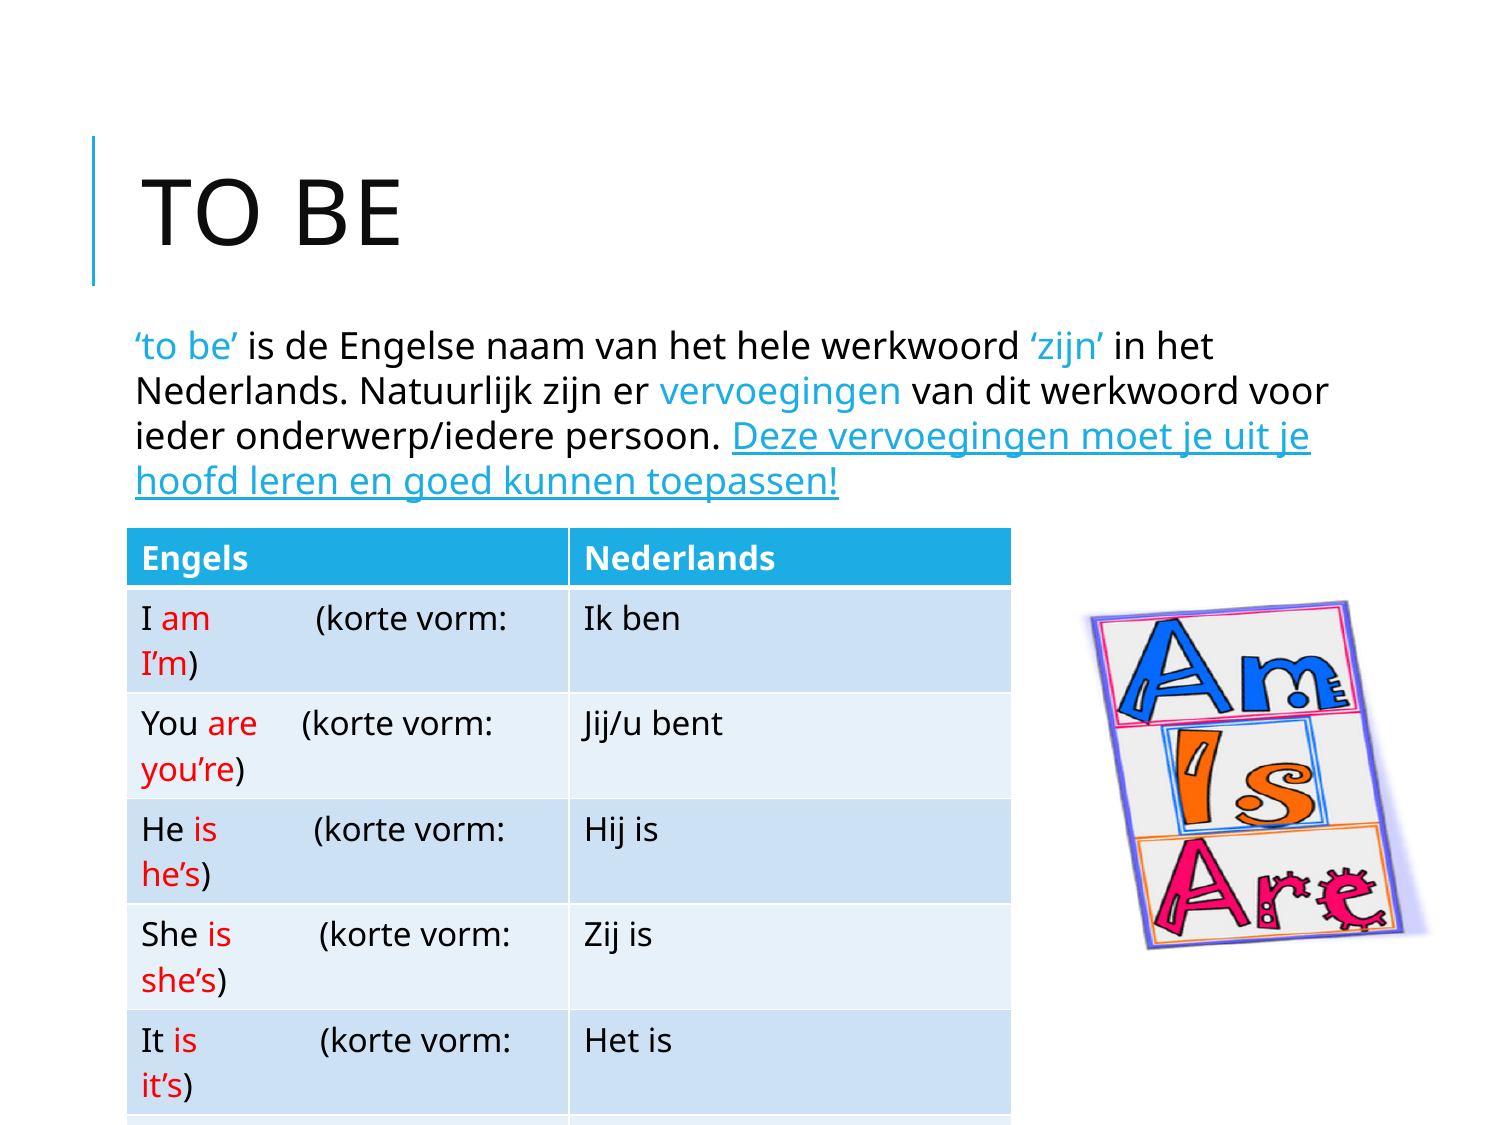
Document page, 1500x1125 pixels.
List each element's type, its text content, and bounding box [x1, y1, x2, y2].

table_cell We are (korte vorm: we’re) [127, 1116, 568, 1125]
table_cell Het is [570, 1010, 1011, 1114]
table_cell I am (korte vorm: I’m) [127, 590, 568, 692]
table_cell She is (korte vorm: she’s) [127, 905, 568, 1009]
table_header Engels [127, 528, 568, 585]
table_cell Hij is [570, 799, 1011, 903]
table_cell Wij zijn [570, 1116, 1011, 1125]
picture [1068, 587, 1444, 962]
table_cell He is (korte vorm: he’s) [127, 799, 568, 903]
text_box ‘to be’ is de Engelse naam van het hele werkwoord ‘zijn’ in het Nederlands. Natuurlijk zijn er vervoegingen van dit werkwoord voor ieder onderwerp/iedere persoon. Deze vervoegingen moet je uit je hoofd leren en goed kunnen toepassen! [120, 314, 1408, 510]
title TO BE [126, 96, 1322, 314]
table_cell You are (korte vorm: you’re) [127, 694, 568, 798]
table_cell Zij is [570, 905, 1011, 1009]
table_cell Jij/u bent [570, 694, 1011, 798]
table_cell Ik ben [570, 590, 1011, 692]
table_cell It is (korte vorm: it’s) [127, 1010, 568, 1114]
table_header Nederlands [570, 528, 1011, 585]
